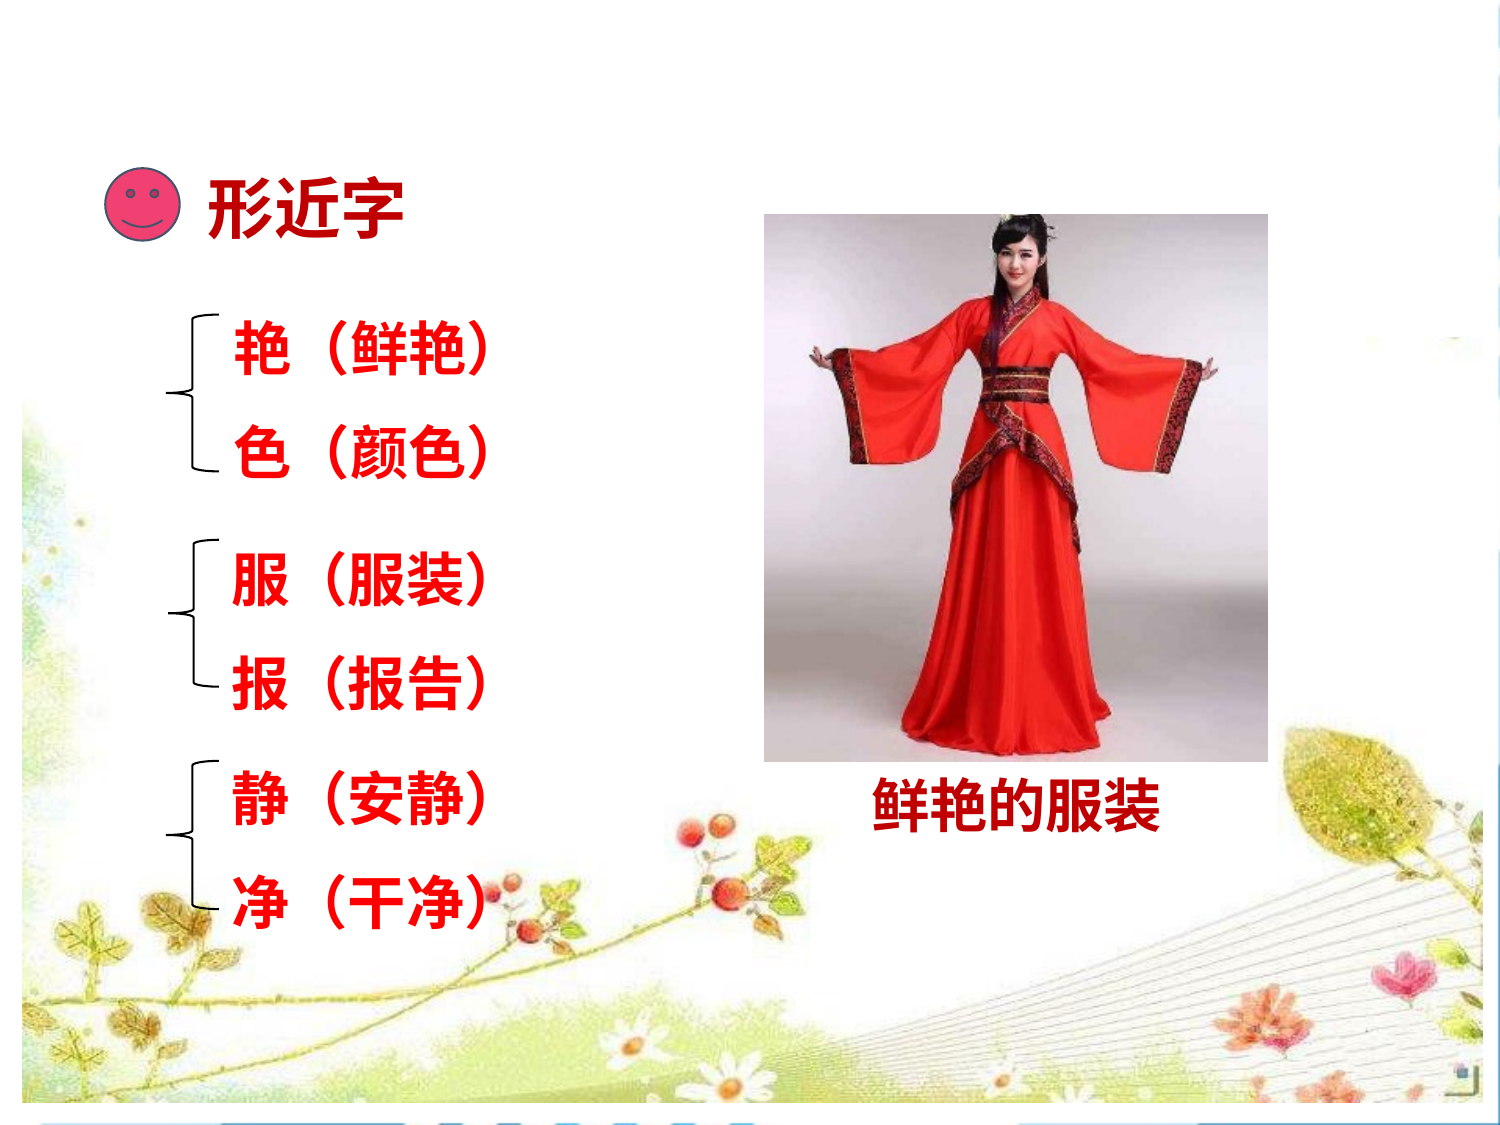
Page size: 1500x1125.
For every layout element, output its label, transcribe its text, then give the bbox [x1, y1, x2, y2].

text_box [165, 706, 936, 910]
text_box 艳（鲜艳） 色（颜色） [218, 270, 764, 337]
picture [0, 0, 1500, 1125]
text_box [105, 168, 180, 241]
text_box [192, 314, 218, 337]
list 形近字 [85, 168, 1380, 263]
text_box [168, 491, 764, 687]
